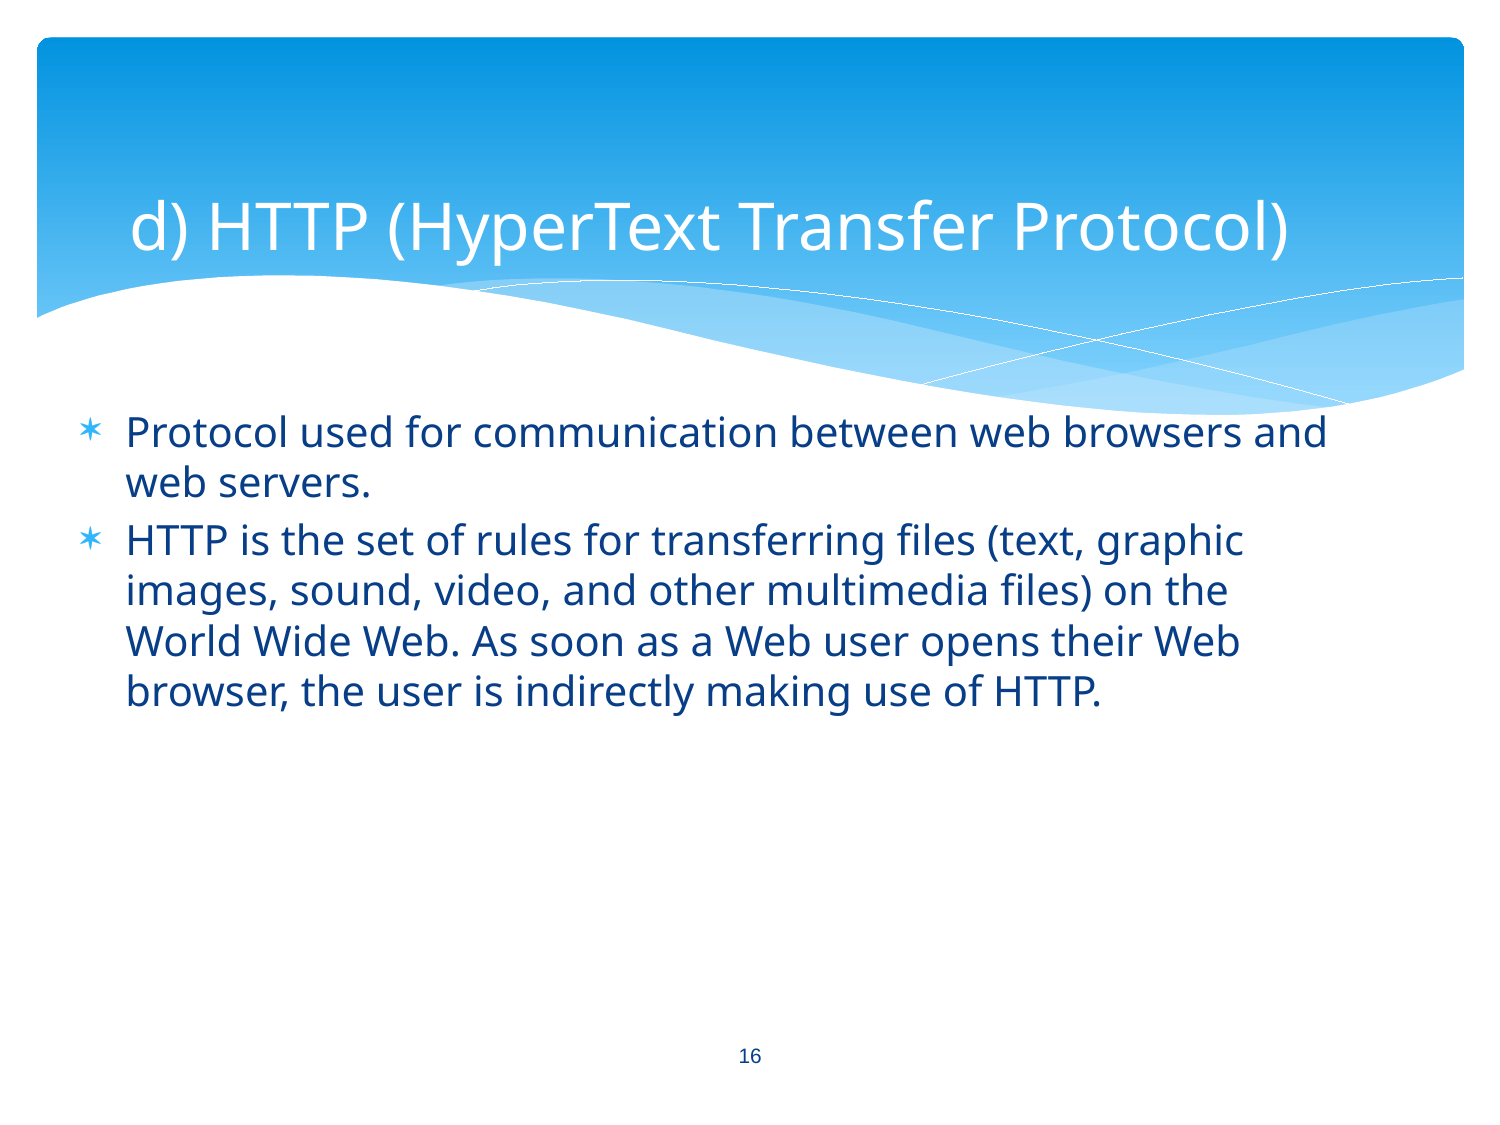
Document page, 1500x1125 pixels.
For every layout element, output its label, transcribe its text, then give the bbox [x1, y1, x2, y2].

list Protocol used for communication between web browsers and web servers. HTTP is the set of rules for transferring files (text, graphic images, sound, video, and other multimedia files) on the World Wide Web. As soon as a Web user opens their Web browser, the user is indirectly making use of HTTP. [65, 398, 1355, 1067]
title d) HTTP (HyperText Transfer Protocol) [99, 137, 1321, 311]
slide_number 16 [654, 1025, 846, 1086]
